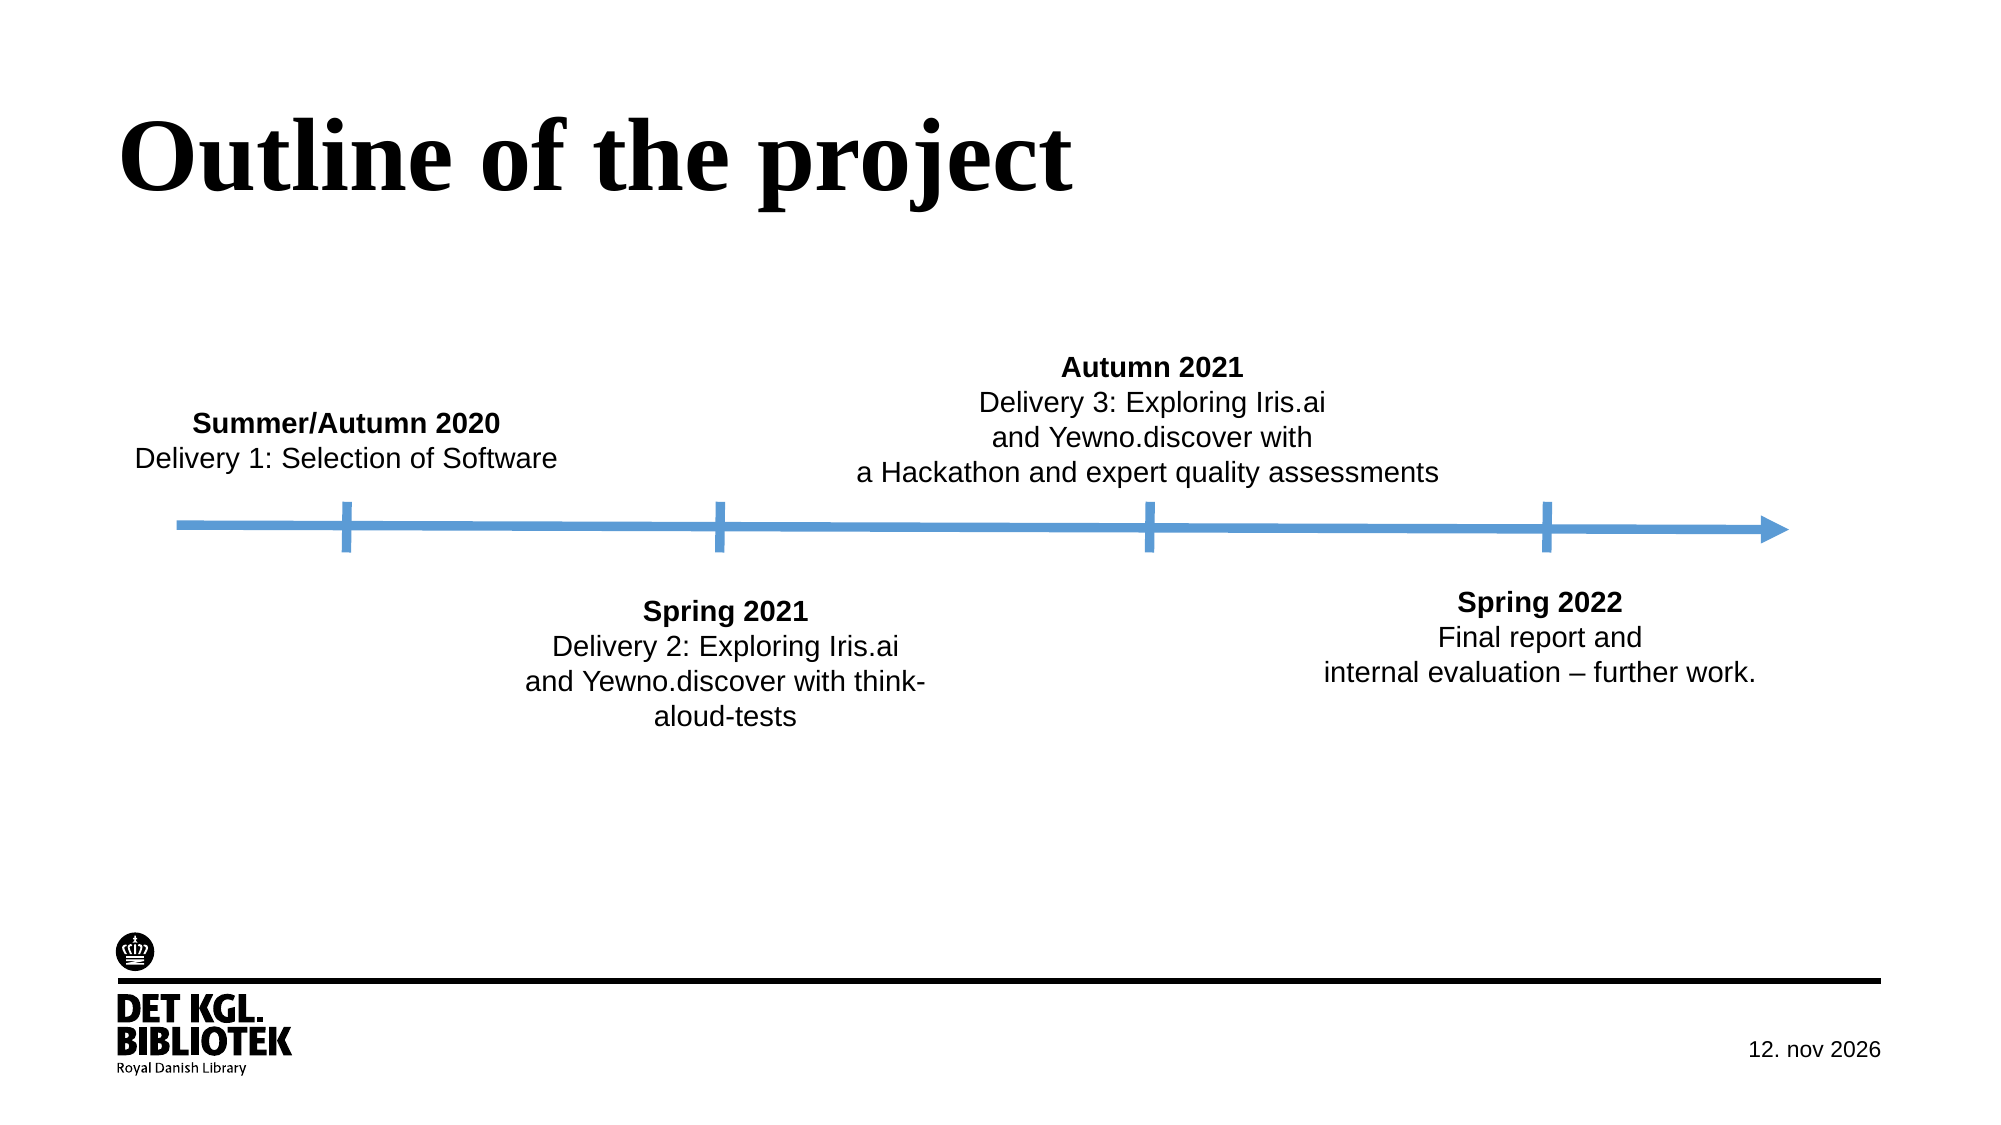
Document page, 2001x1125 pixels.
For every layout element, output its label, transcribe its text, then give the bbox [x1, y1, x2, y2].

text_box Spring 2021 Delivery 2: Exploring Iris.ai and Yewno.discover with think-aloud-tests [500, 592, 951, 768]
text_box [176, 525, 346, 530]
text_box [348, 525, 719, 530]
slide_number maj 2022 [1487, 1032, 1882, 1062]
text_box Summer/Autumn 2020 Delivery 1: Selection of Software [121, 403, 572, 474]
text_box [721, 525, 1149, 530]
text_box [1151, 525, 1546, 530]
text_box Spring 2022 Final report and internal evaluation – further work. [1315, 583, 1766, 689]
title Outline of the project [117, 107, 1241, 355]
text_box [1548, 525, 1789, 530]
text_box Autumn 2021 Delivery 3: Exploring Iris.ai and Yewno.discover with a Hackathon and expert quality assessments [850, 348, 1455, 489]
